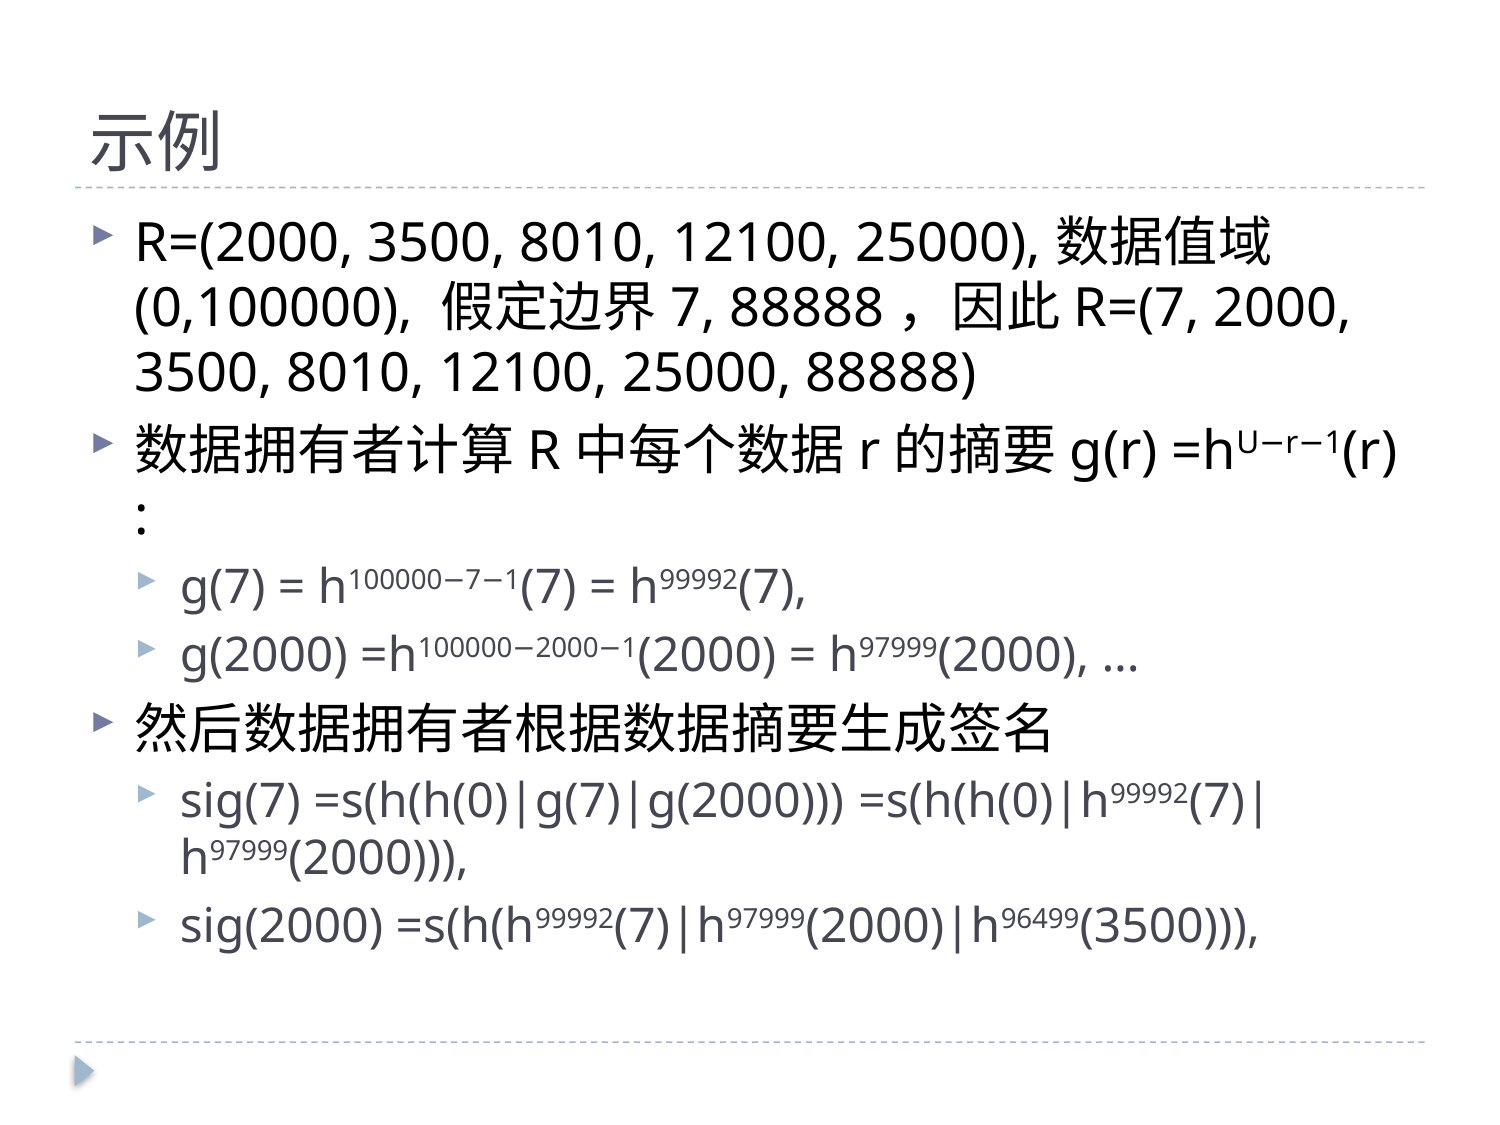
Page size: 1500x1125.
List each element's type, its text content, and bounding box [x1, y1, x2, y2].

list R=(2000, 3500, 8010, 12100, 25000),数据值域(0,100000), 假定边界7, 88888，因此R=(7, 2000, 3500, 8010, 12100, 25000, 88888) 数据拥有者计算R中每个数据r的摘要g(r) =hU−r−1(r) : g(7) = h100000−7−1(7) = h99992(7), g(2000) =h100000−2000−1(2000) = h97999(2000), ... 然后数据拥有者根据数据摘要生成签名 sig(7) =s(h(h(0)|g(7)|g(2000))) =s(h(h(0)|h99992(7)|h97999(2000))), sig(2000) =s(h(h99992(7)|h97999(2000)|h96499(3500))), [75, 200, 1425, 1010]
title 示例 [75, 24, 1425, 188]
